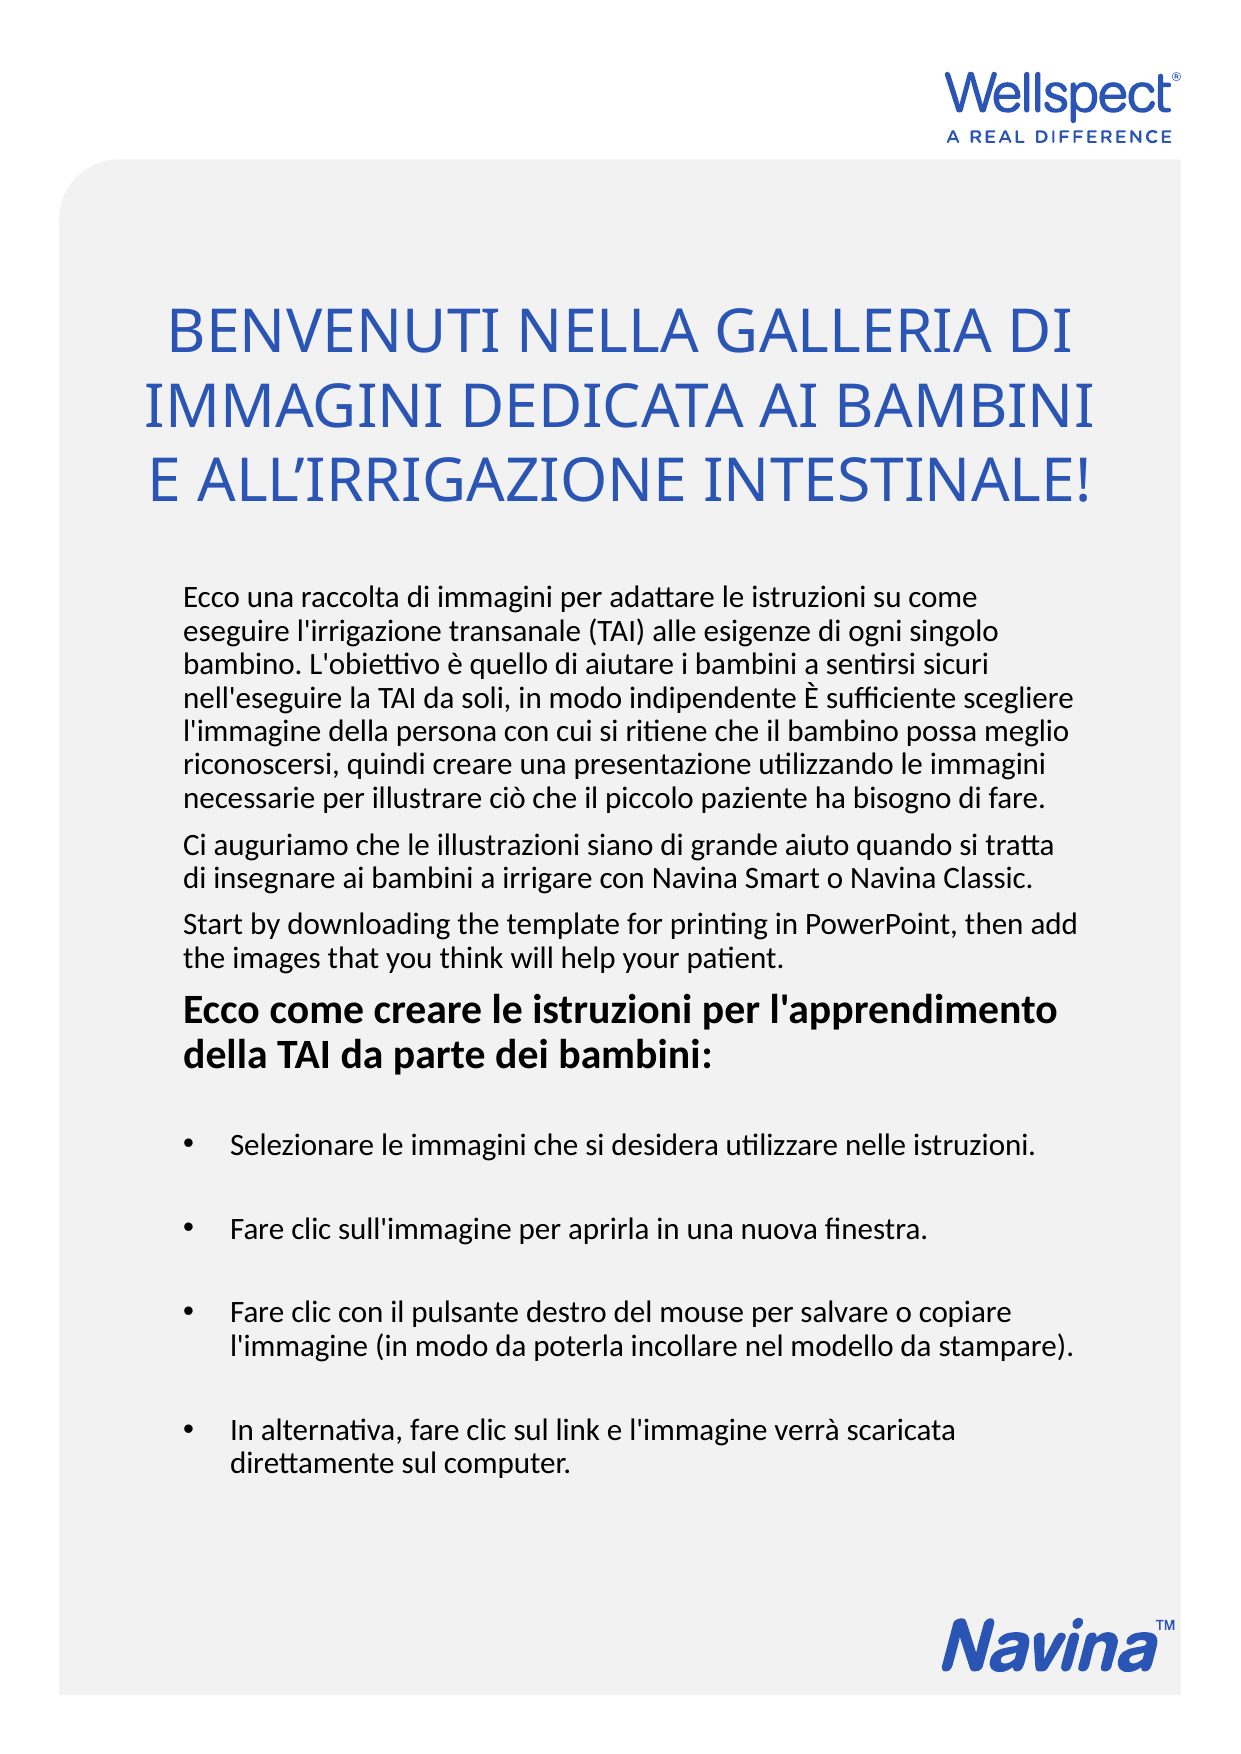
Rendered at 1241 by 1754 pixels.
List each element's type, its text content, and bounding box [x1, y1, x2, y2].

subtitle Ecco una raccolta di immagini per adattare le istruzioni su come eseguire l'irrigazione transanale (TAI) alle esigenze di ogni singolo bambino. L'obiettivo è quello di aiutare i bambini a sentirsi sicuri nell'eseguire la TAI da soli, in modo indipendente È sufficiente scegliere l'immagine della persona con cui si ritiene che il bambino possa meglio riconoscersi, quindi creare una presentazione utilizzando le immagini necessarie per illustrare ciò che il piccolo paziente ha bisogno di fare. Ci auguriamo che le illustrazioni siano di grande aiuto quando si tratta di insegnare ai bambini a irrigare con Navina Smart o Navina Classic. Start by downloading the template for printing in PowerPoint, then add the images that you think will help your patient. Ecco come creare le istruzioni per l'apprendimento della TAI da parte dei bambini: Selezionare le immagini che si desidera utilizzare nelle istruzioni. Fare clic sull'immagine per aprirla in una nuova finestra. Fare clic con il pulsante destro del mouse per salvare o copiare l'immagine (in modo da poterla incollare nel modello da stampare). In alternativa, fare clic sul link e l'immagine verrà scaricata direttamente sul computer. [168, 573, 1098, 1572]
title Benvenuti nella galleria di immagini dedicata ai bambini e all’IRRIGAZIONE INTESTINALE! [119, 282, 1121, 525]
